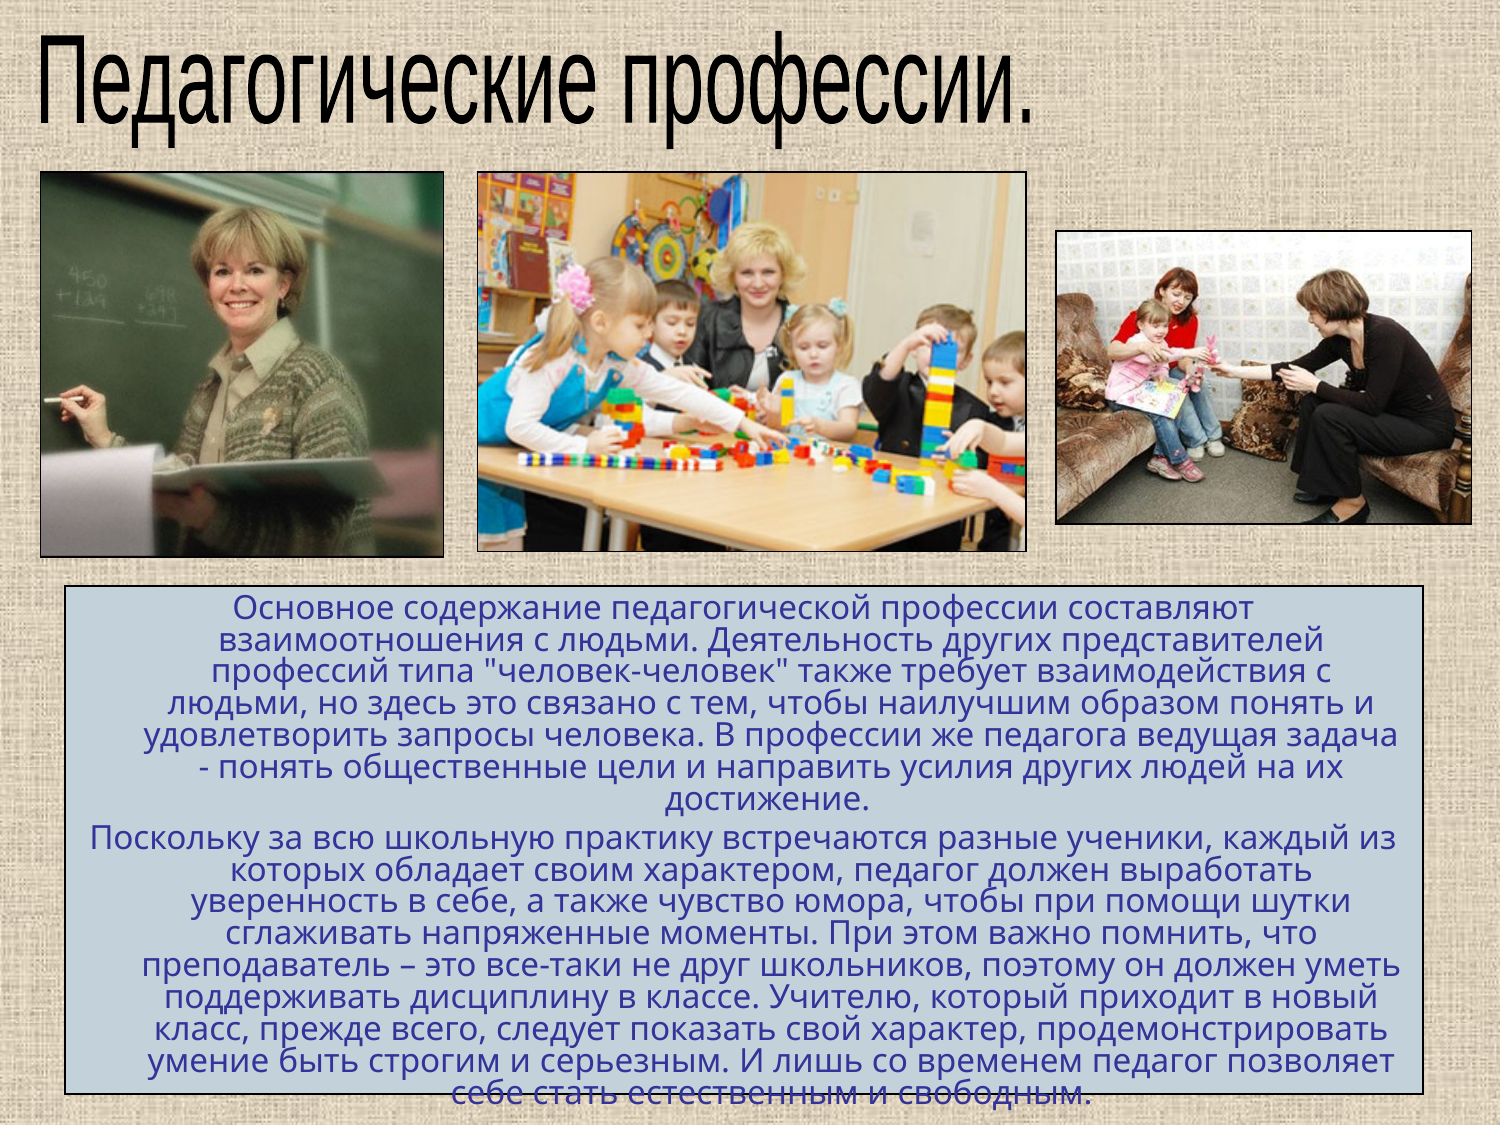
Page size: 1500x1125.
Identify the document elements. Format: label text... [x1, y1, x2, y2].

list Основное содержание педагогической профессии составляют взаимоотношения с людьми. Деятельность других представителей профессий типа "человек-человек" также требует взаимодействия с людьми, но здесь это связано с тем, чтобы наилучшим образом понять и удовлетворить запросы человека. В профессии же педагога ведущая задача - понять общественные цели и направить усилия других людей на их достижение. Поскольку за всю школьную практику встречаются разные ученики, каждый из которых обладает своим характером, педагог должен выработать уверенность в себе, а также чувство юмора, чтобы при помощи шутки сглаживать напряженные моменты. При этом важно помнить, что преподаватель – это все-таки не друг школьников, поэтому он должен уметь поддерживать дисциплину в классе. Учителю, который приходит в новый класс, прежде всего, следует показать свой характер, продемонстрировать умение быть строгим и серьезным. И лишь со временем педагог позволяет себе стать естественным и свободным. [64, 585, 1424, 1095]
picture [0, 0, 1500, 1125]
